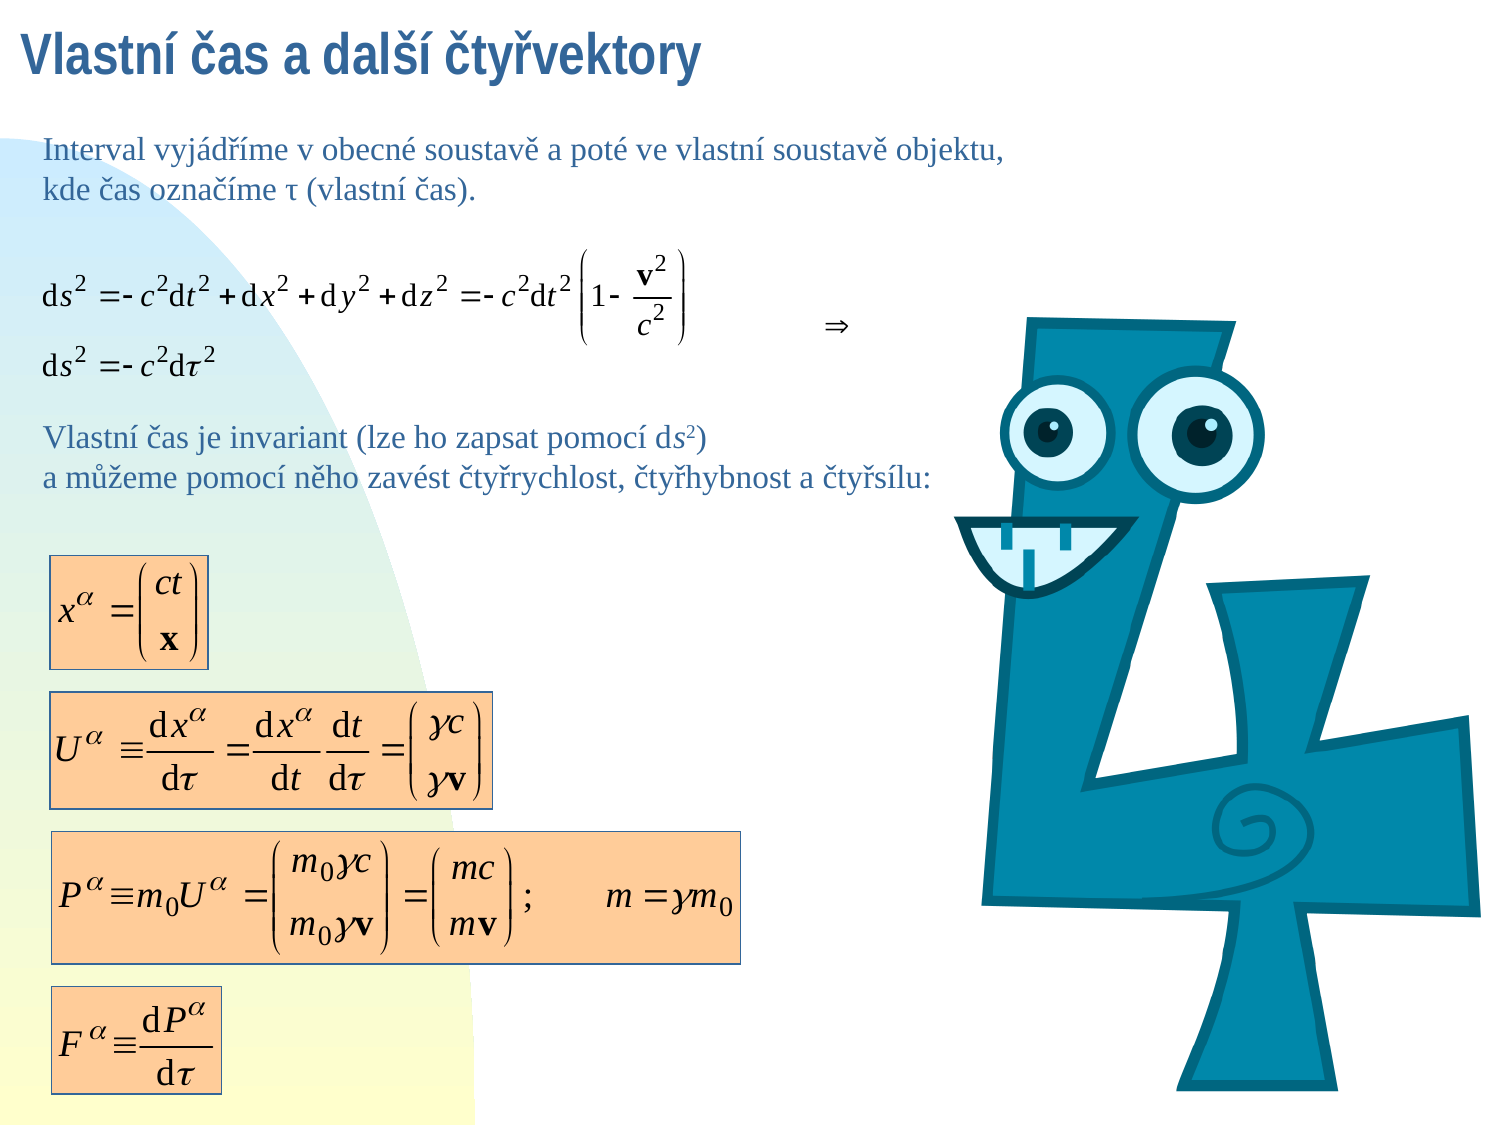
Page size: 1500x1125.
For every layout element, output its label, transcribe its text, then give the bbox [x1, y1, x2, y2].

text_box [51, 987, 221, 1094]
text_box Interval vyjádříme v obecné soustavě a poté ve vlastní soustavě objektu, kde čas označíme τ (vlastní čas). [27, 119, 1309, 215]
text_box Vlastní čas a další čtyřvektory [5, 26, 738, 93]
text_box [51, 832, 740, 964]
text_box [37, 336, 221, 391]
picture [946, 311, 1500, 1095]
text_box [819, 311, 861, 345]
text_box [37, 243, 693, 353]
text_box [50, 692, 492, 809]
text_box Vlastní čas je invariant (lze ho zapsat pomocí ds2) a můžeme pomocí něho zavést čtyřrychlost, čtyřhybnost a čtyřsílu: [27, 408, 946, 543]
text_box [50, 556, 208, 669]
